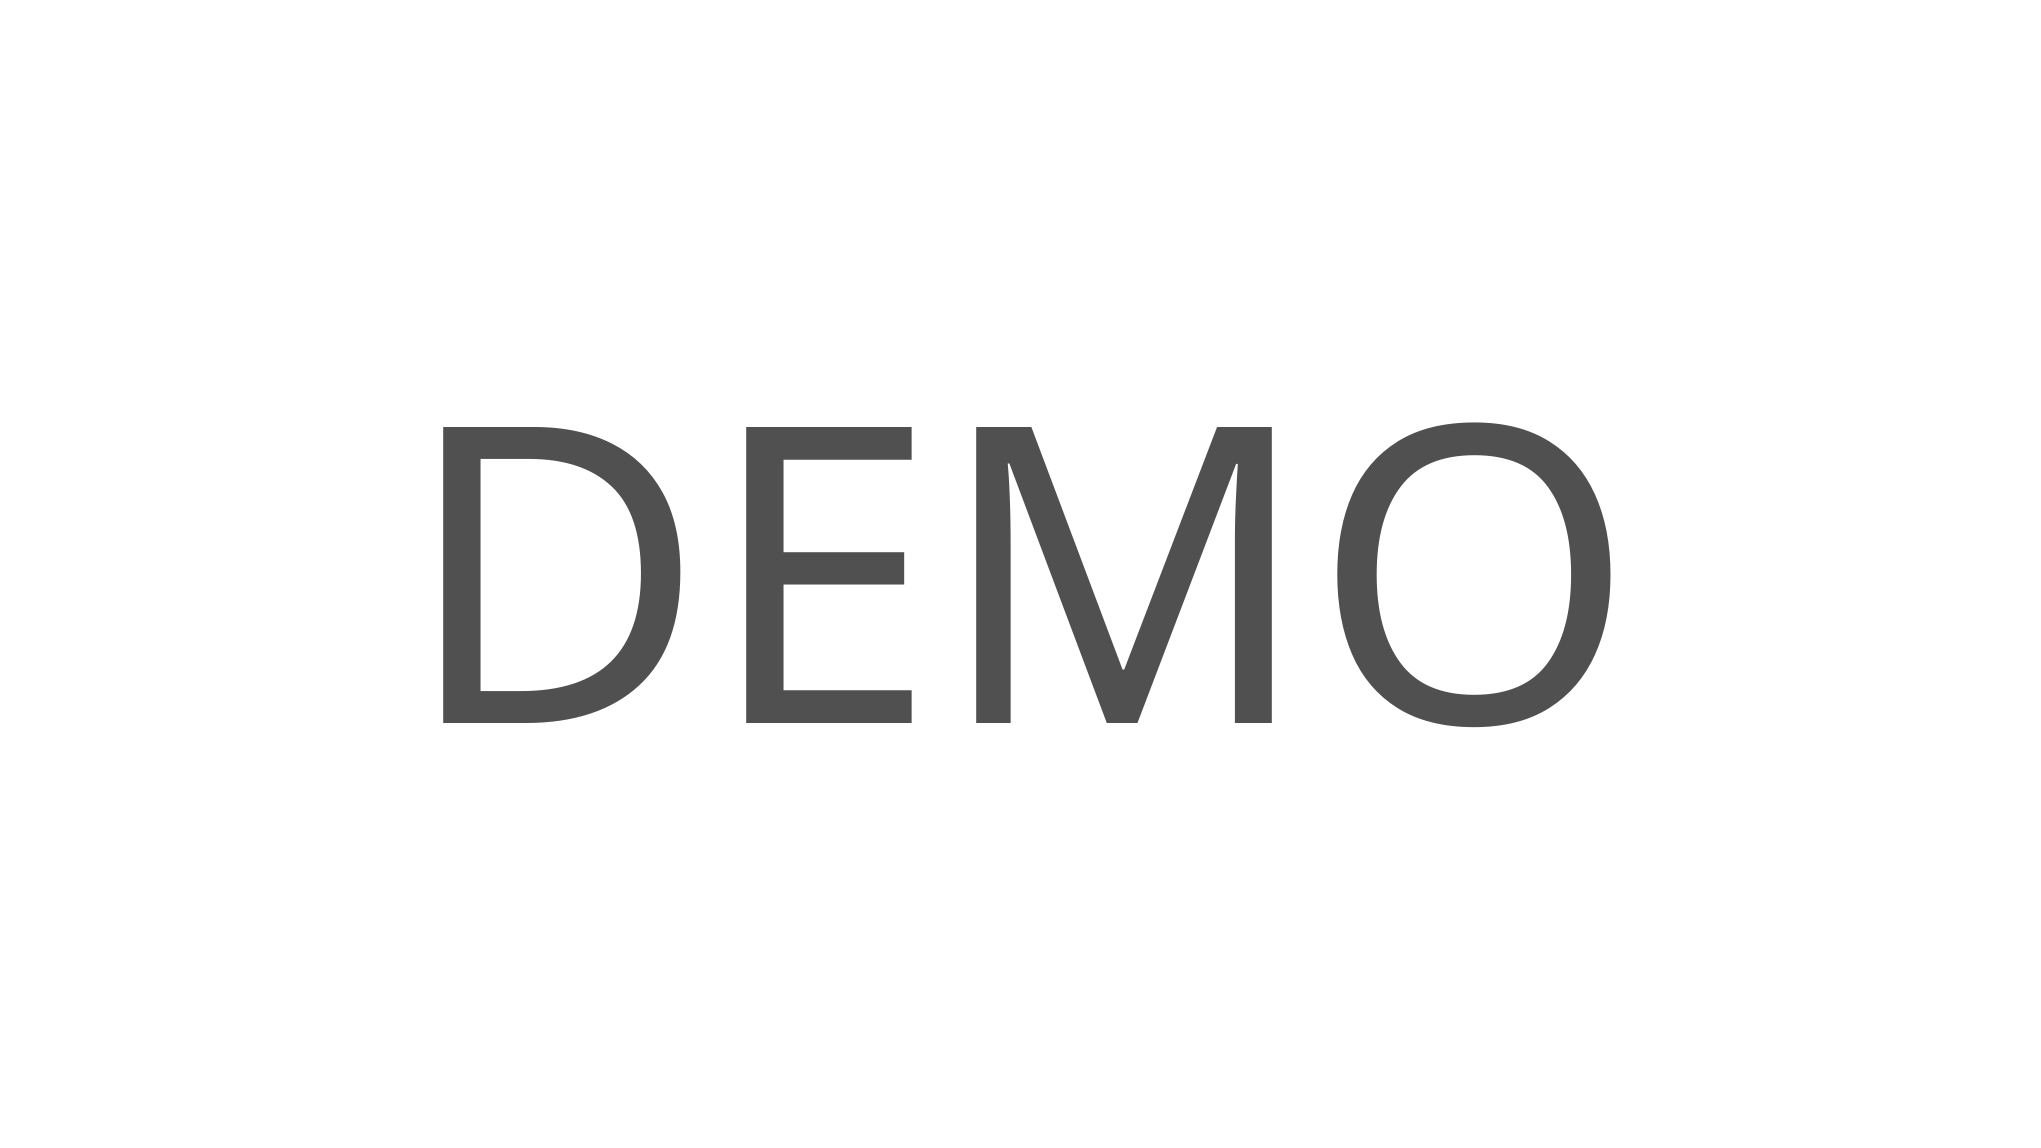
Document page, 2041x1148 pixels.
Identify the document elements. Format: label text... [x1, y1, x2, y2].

text_box DEMO [0, 357, 2041, 573]
